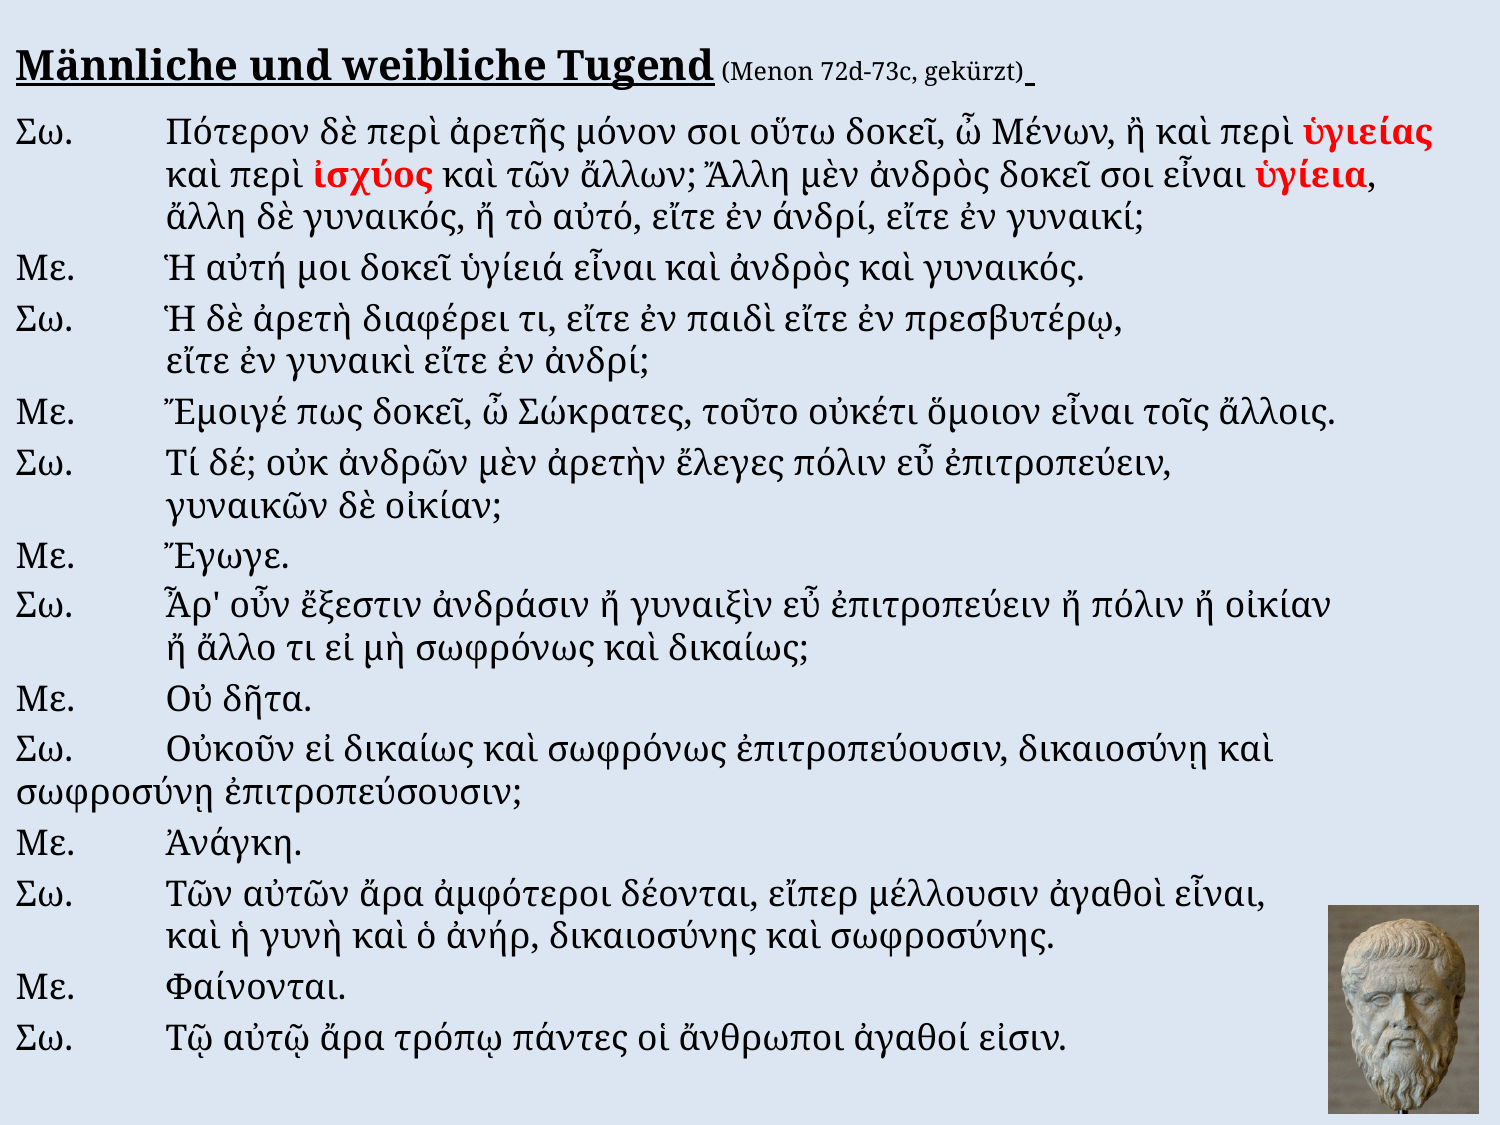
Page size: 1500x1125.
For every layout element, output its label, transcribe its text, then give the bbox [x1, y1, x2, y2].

picture [1328, 904, 1479, 1114]
text_box Männliche und weibliche Tugend (Menon 72d-73c, gekürzt) Σω. Πότερον δὲ περὶ ἀρετῆς μόνον σοι οὕτω δοκεῖ, ὦ Μένων, ἢ καὶ περὶ ὑγιείας καὶ περὶ ἰσχύος καὶ τῶν ἄλλων; Ἄλλη μὲν ἀνδρὸς δοκεῖ σοι εἶναι ὑγίεια, ἄλλη δὲ γυναικός, ἤ τὸ αὐτό, εἴτε ἐν άνδρί, εἴτε ἐν γυναικί; Με. Ἡ αὐτή μοι δοκεῖ ὑγίειά εἶναι καὶ ἀνδρὸς καὶ γυναικός. Σω. Ἡ δὲ ἀρετὴ διαφέρει τι, εἴτε ἐν παιδὶ εἴτε ἐν πρεσβυτέρῳ, εἴτε ἐν γυναικὶ εἴτε ἐν ἀνδρί; Με. Ἔμοιγέ πως δοκεῖ, ὦ Σώκρατες, τοῦτο οὐκέτι ὅμοιον εἶναι τοῖς ἄλλοις. Σω. Τί δέ; οὐκ ἀνδρῶν μὲν ἀρετὴν ἔλεγες πόλιν εὖ ἐπιτροπεύειν, γυναικῶν δὲ οἰκίαν; Με. Ἔγωγε. Σω. Ἆρ' οὖν ἔξεστιν ἀνδράσιν ἤ γυναιξὶν εὖ ἐπιτροπεύειν ἤ πόλιν ἤ οἰκίαν ἤ ἄλλο τι εἰ μὴ σωφρόνως καὶ δικαίως; Με. Οὐ δῆτα. Σω. Οὐκοῦν εἰ δικαίως καὶ σωφρόνως ἐπιτροπεύουσιν, δικαιοσύνῃ καὶ σωφροσύνῃ ἐπιτροπεύσουσιν; Με. Ἀνάγκη. Σω. Τῶν αὐτῶν ἄρα ἀμφότεροι δέονται, εἴπερ μέλλουσιν ἀγαθοὶ εἶναι, καὶ ἡ γυνὴ καὶ ὁ ἀνήρ, δικαιοσύνης καὶ σωφροσύνης. Με. Φαίνονται. Σω. Τῷ αὐτῷ ἄρα τρόπῳ πάντες οἱ ἄνθρωποι ἀγαθοί εἰσιν. [0, 30, 1480, 1065]
